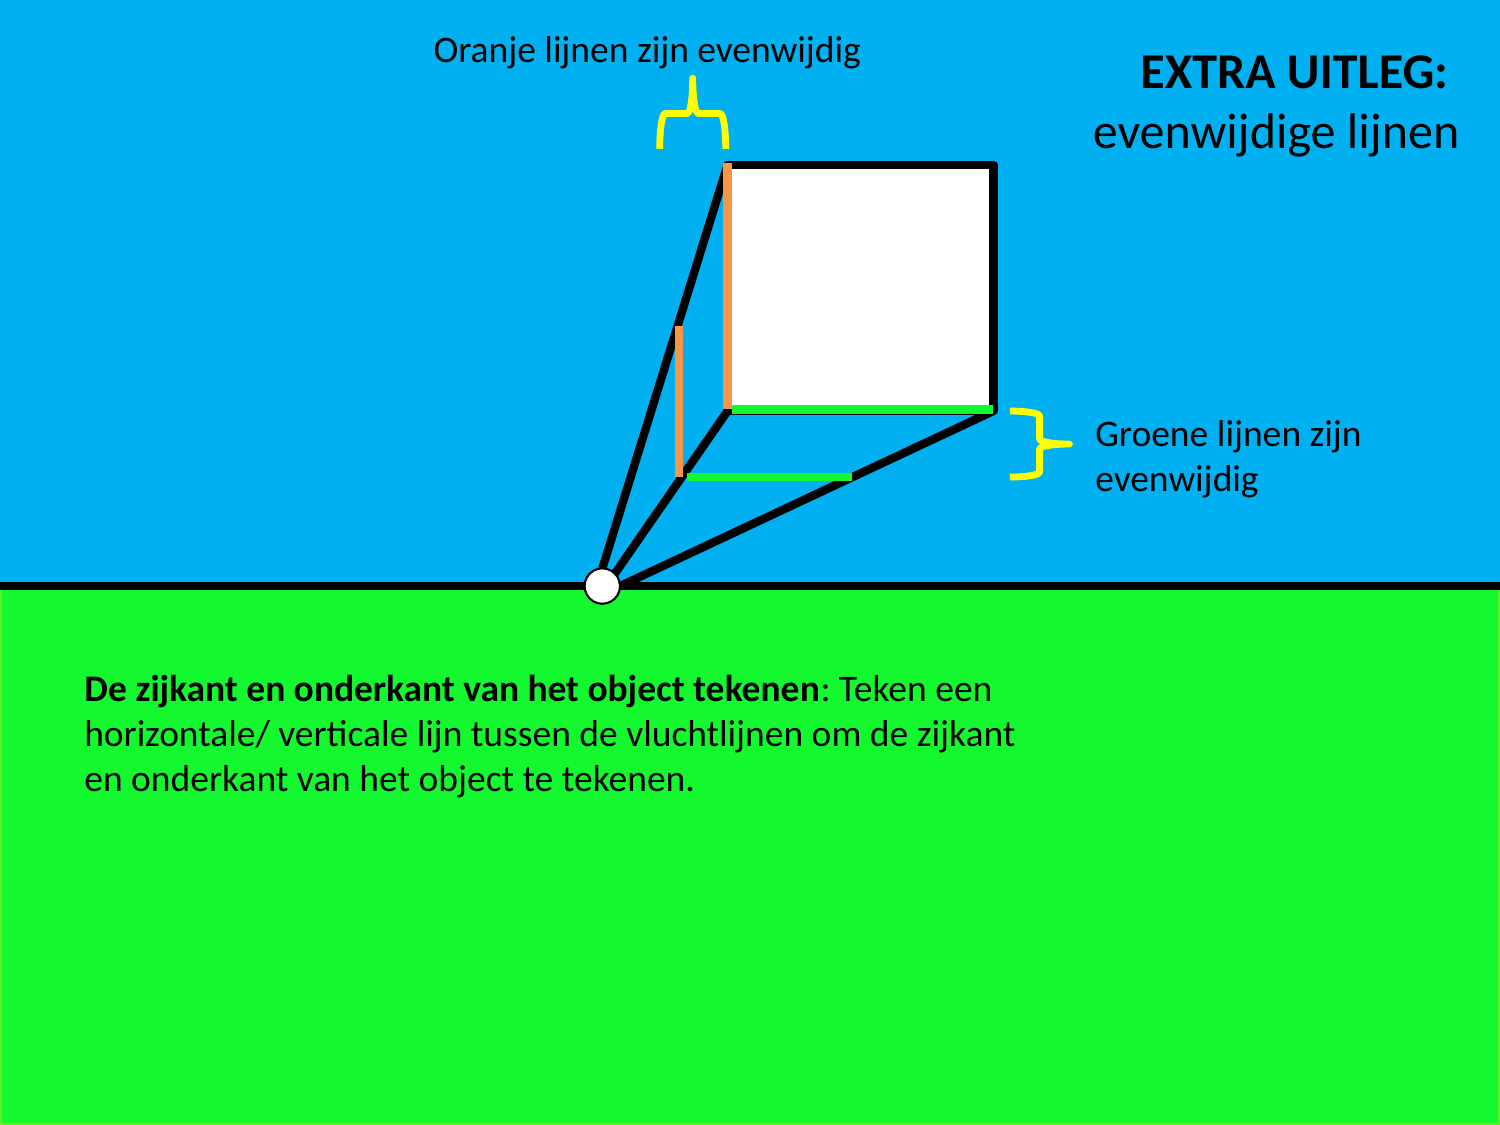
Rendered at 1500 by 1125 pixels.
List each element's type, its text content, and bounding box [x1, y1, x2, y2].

text_box De zijkant en onderkant van het object tekenen: Teken een horizontale/ verticale lijn tussen de vluchtlijnen om de zijkant en onderkant van het object te tekenen. [69, 656, 1046, 807]
text_box [1009, 410, 1071, 478]
text_box [0, 592, 1500, 1125]
text_box Groene lijnen zijn evenwijdig [1080, 401, 1437, 507]
text_box [658, 77, 727, 149]
picture [657, 112, 664, 148]
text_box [619, 410, 994, 587]
text_box [582, 566, 613, 585]
text_box EXTRA UITLEG: evenwijdige lijnen [664, 30, 1475, 166]
text_box [584, 595, 620, 606]
text_box Oranje lijnen zijn evenwijdig [418, 17, 998, 78]
picture [1010, 408, 1072, 480]
text_box [732, 163, 995, 409]
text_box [602, 164, 727, 569]
